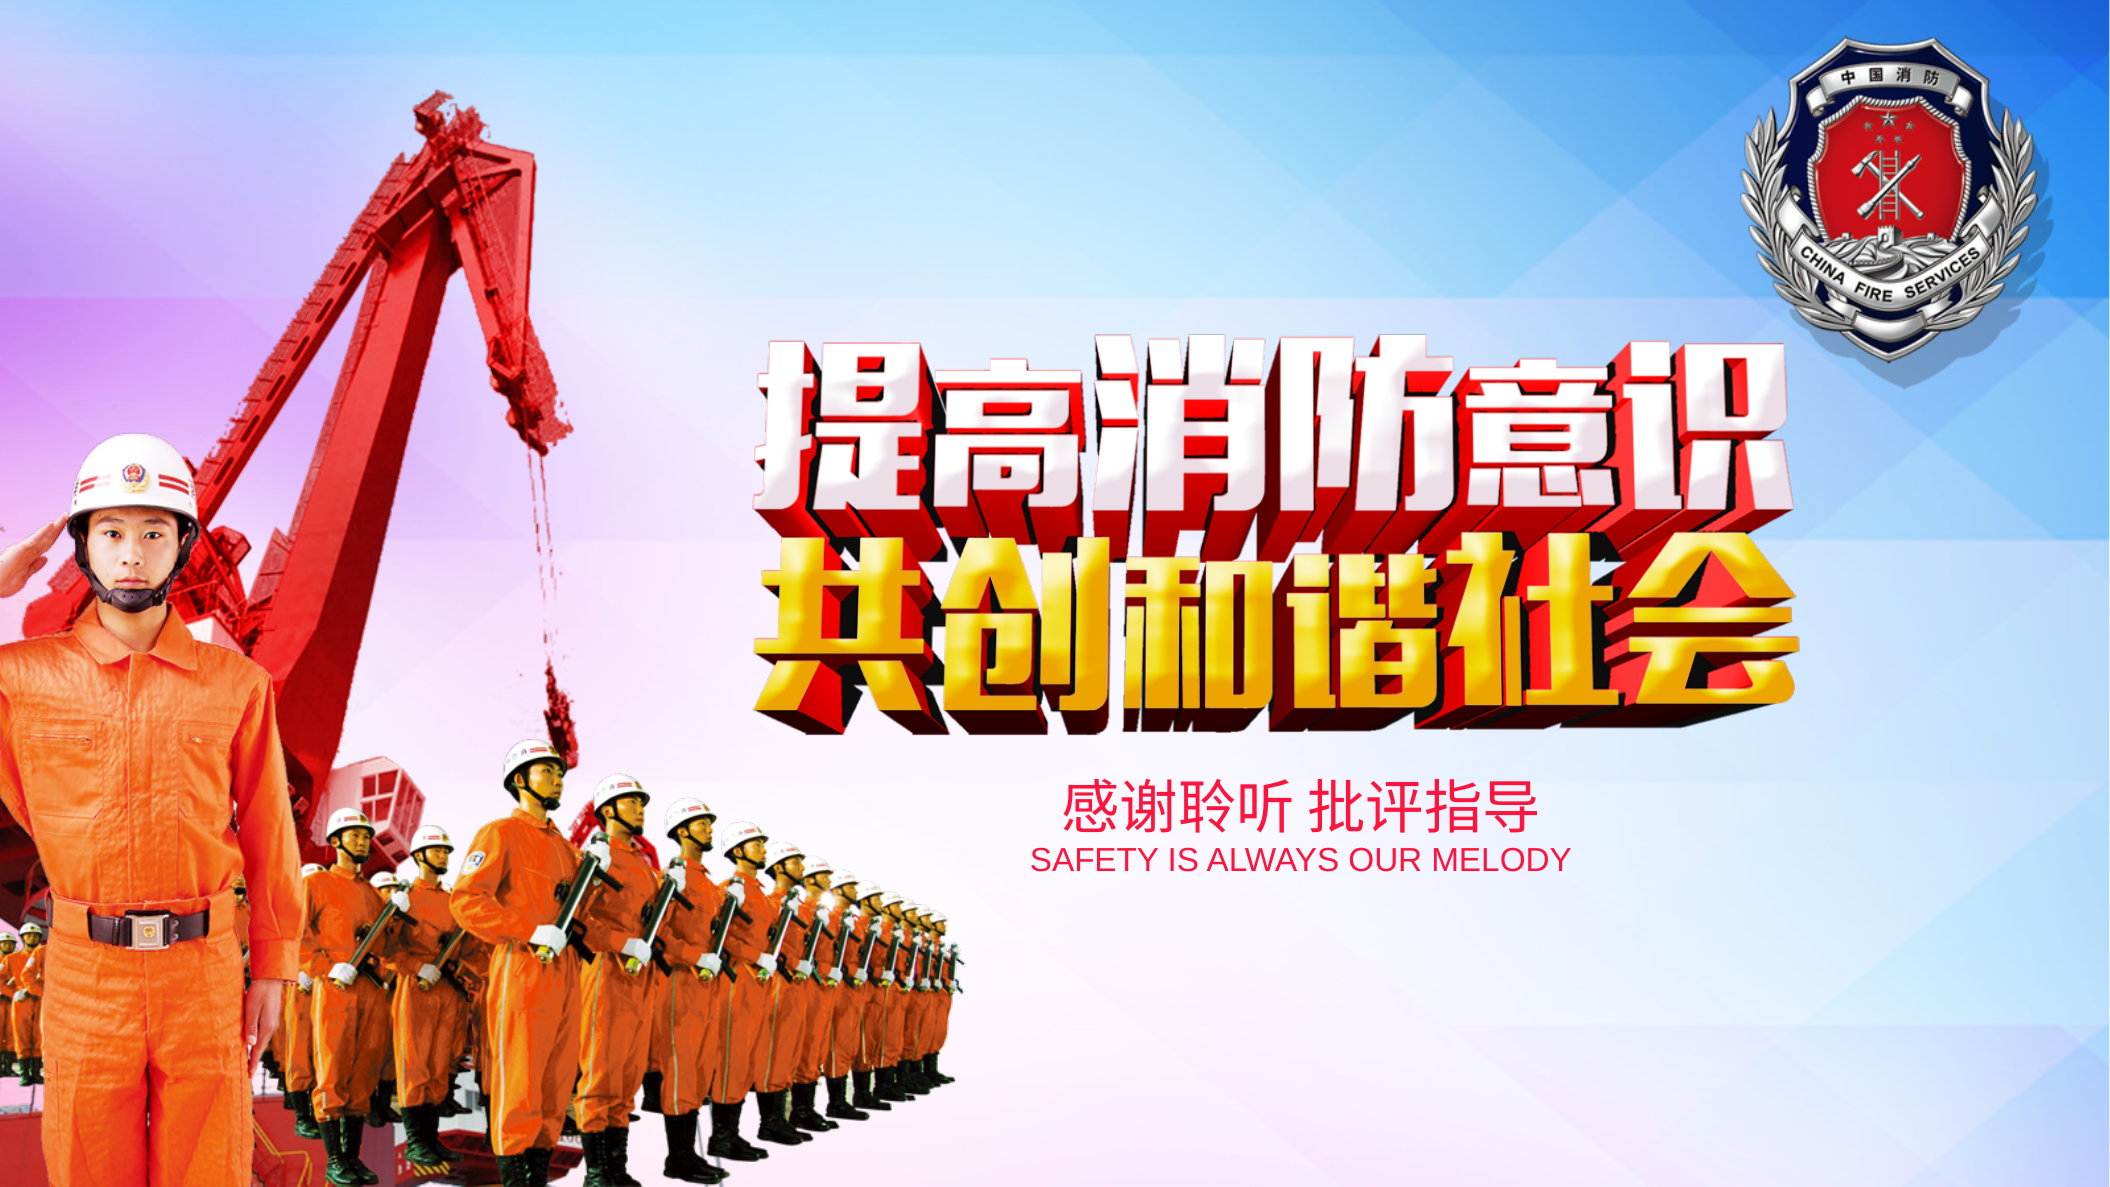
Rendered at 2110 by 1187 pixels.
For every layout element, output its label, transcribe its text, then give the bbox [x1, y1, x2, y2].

text_box Safety is always our melody [1008, 851, 1594, 889]
text_box 感谢聆听 批评指导 [996, 760, 1643, 851]
picture [0, 0, 2110, 1187]
